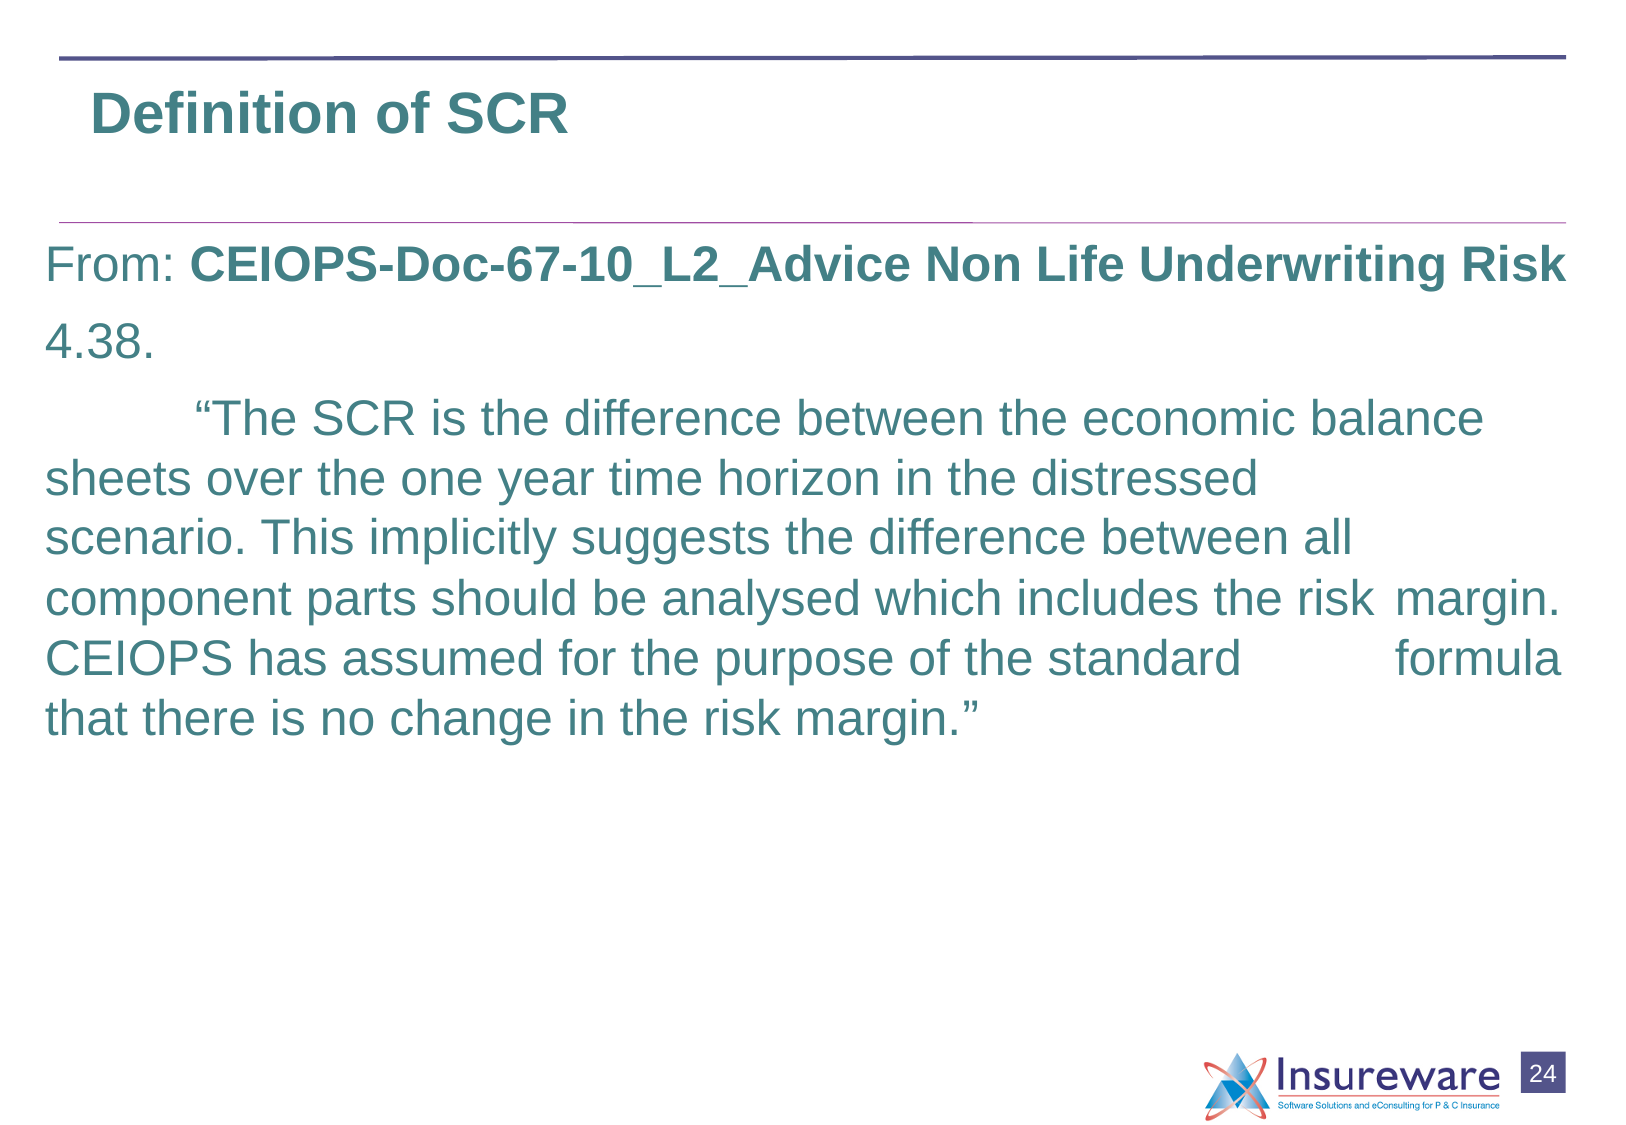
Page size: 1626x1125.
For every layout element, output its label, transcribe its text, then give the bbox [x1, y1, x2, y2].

slide_number 23 [1520, 1051, 1566, 1093]
picture [1202, 1052, 1500, 1122]
list From: CEIOPS-Doc-67-10_L2_Advice Non Life Underwriting Risk 4.38. “The SCR is the difference between the economic balance sheets over the one year time horizon in the distressed scenario. This implicitly suggests the difference between all component parts should be analysed which includes the risk margin. CEIOPS has assumed for the purpose of the standard formula that there is no change in the risk margin.” [44, 231, 1581, 1006]
title Definition of SCR [90, 79, 1568, 204]
